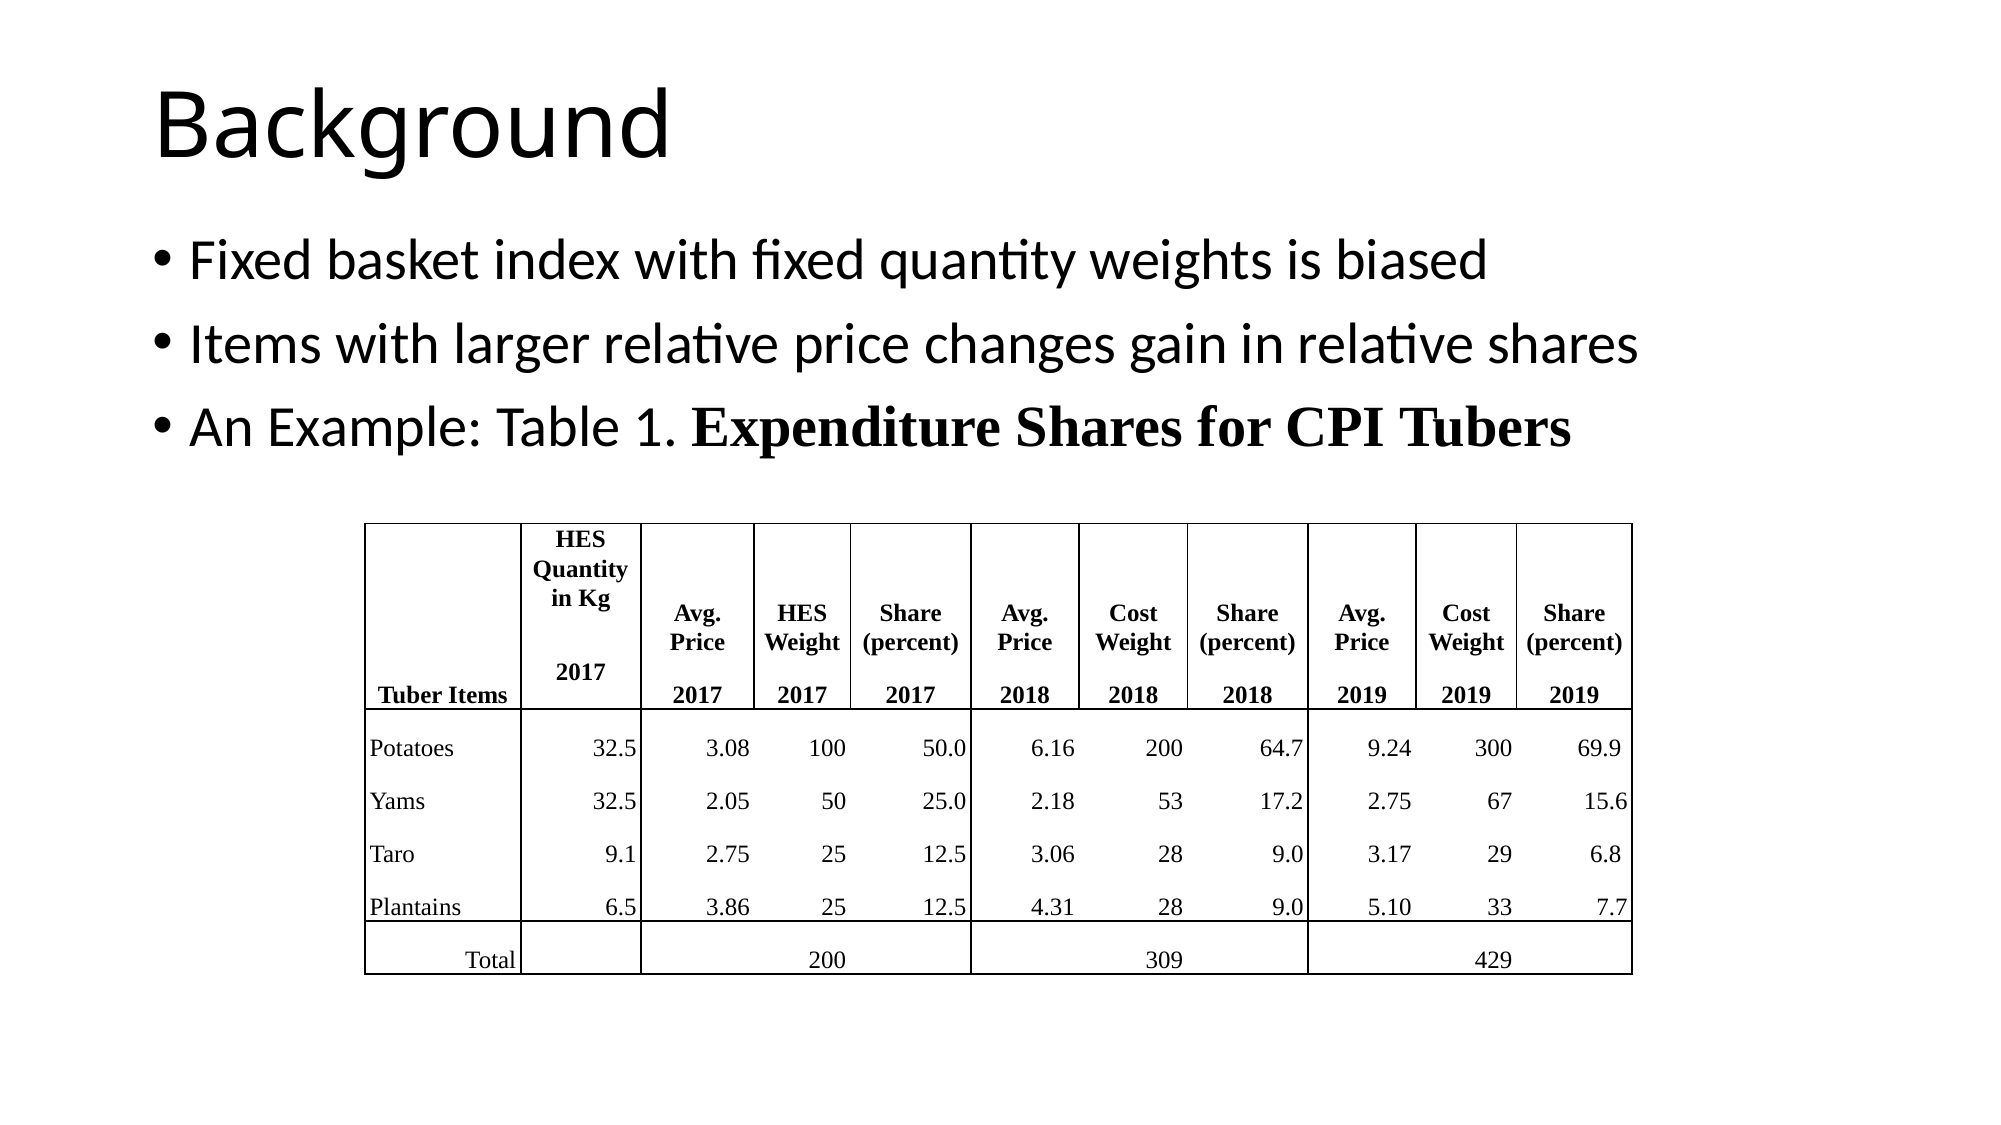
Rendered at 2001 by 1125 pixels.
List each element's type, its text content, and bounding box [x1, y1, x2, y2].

table_cell Taro [366, 815, 520, 868]
table_header [366, 524, 520, 656]
table_cell 4.31 [972, 868, 1079, 920]
table_cell 2.18 [972, 762, 1079, 815]
table_cell 3.06 [972, 815, 1079, 868]
table_cell 3.17 [1309, 815, 1416, 868]
table_header HES Weight [755, 524, 850, 656]
table_cell 50 [754, 762, 851, 815]
table_cell 2017 [522, 656, 640, 708]
table_cell 15.6 [1517, 762, 1631, 815]
table_cell 429 [1416, 922, 1517, 973]
table_cell [972, 922, 1079, 973]
table_cell 9.0 [1187, 868, 1307, 920]
table_cell 2017 [755, 656, 850, 708]
table_cell 28 [1079, 815, 1187, 868]
table_cell 100 [754, 710, 851, 762]
table_cell 25 [754, 815, 851, 868]
table_cell 12.5 [851, 815, 970, 868]
table_cell 2019 [1417, 656, 1516, 708]
table_cell 53 [1079, 762, 1187, 815]
table_cell 32.5 [522, 762, 640, 815]
table_cell 3.08 [642, 710, 754, 762]
table_cell [1187, 922, 1307, 973]
table_header Avg. Price [1309, 524, 1415, 656]
table_cell [1517, 922, 1631, 973]
table_cell [522, 922, 640, 973]
table_cell 64.7 [1187, 710, 1307, 762]
table_cell 2.75 [642, 815, 754, 868]
table_cell 69.9 [1517, 710, 1631, 762]
table_cell 2019 [1309, 656, 1415, 708]
table_header Cost Weight [1417, 524, 1516, 656]
table_cell Yams [366, 762, 520, 815]
table_cell 25 [754, 868, 851, 920]
table_cell 6.8 [1517, 815, 1631, 868]
table_cell 9.1 [522, 815, 640, 868]
table_cell 9.24 [1309, 710, 1416, 762]
table_cell 200 [1079, 710, 1187, 762]
table_cell [851, 922, 970, 973]
table_header Avg. Price [972, 524, 1078, 656]
table_cell 25.0 [851, 762, 970, 815]
table_cell 2.75 [1309, 762, 1416, 815]
table_cell 2018 [972, 656, 1078, 708]
table_header Share (percent) [1188, 524, 1307, 656]
table_cell 67 [1416, 762, 1517, 815]
table_cell 17.2 [1187, 762, 1307, 815]
table_cell 2017 [642, 656, 753, 708]
table_cell 7.7 [1517, 868, 1631, 920]
table_cell 6.16 [972, 710, 1079, 762]
table_cell 5.10 [1309, 868, 1416, 920]
table_cell Total [366, 922, 520, 973]
table_cell Plantains [366, 868, 520, 920]
table_cell 309 [1079, 922, 1187, 973]
table_cell 9.0 [1187, 815, 1307, 868]
table_header Share (percent) [1517, 524, 1631, 656]
table_cell [642, 922, 754, 973]
table_cell 6.5 [522, 868, 640, 920]
table_cell Potatoes [366, 710, 520, 762]
table_cell 29 [1416, 815, 1517, 868]
table_cell 2.05 [642, 762, 754, 815]
table_header Cost Weight [1080, 524, 1187, 656]
table_cell 200 [754, 922, 851, 973]
list Fixed basket index with fixed quantity weights is biased Items with larger relative price changes gain in relative shares An Example: Table 1. Expenditure Shares for CPI Tubers [137, 221, 1863, 1014]
table_cell 50.0 [851, 710, 970, 762]
table_cell 2018 [1080, 656, 1187, 708]
table_cell 2018 [1188, 656, 1307, 708]
table_cell 28 [1079, 868, 1187, 920]
title Background [137, 59, 1863, 197]
table_cell Tuber Items [366, 656, 520, 708]
table_cell 2019 [1517, 656, 1631, 708]
table_cell 12.5 [851, 868, 970, 920]
table_cell 2017 [851, 656, 970, 708]
table_cell 3.86 [642, 868, 754, 920]
table_cell 32.5 [522, 710, 640, 762]
table_cell [1309, 922, 1416, 973]
table_cell 33 [1416, 868, 1517, 920]
table_header Avg. Price [642, 524, 753, 656]
table_header Share (percent) [851, 524, 970, 656]
table_header HES Quantity in Kg [522, 524, 640, 656]
table_cell 300 [1416, 710, 1517, 762]
